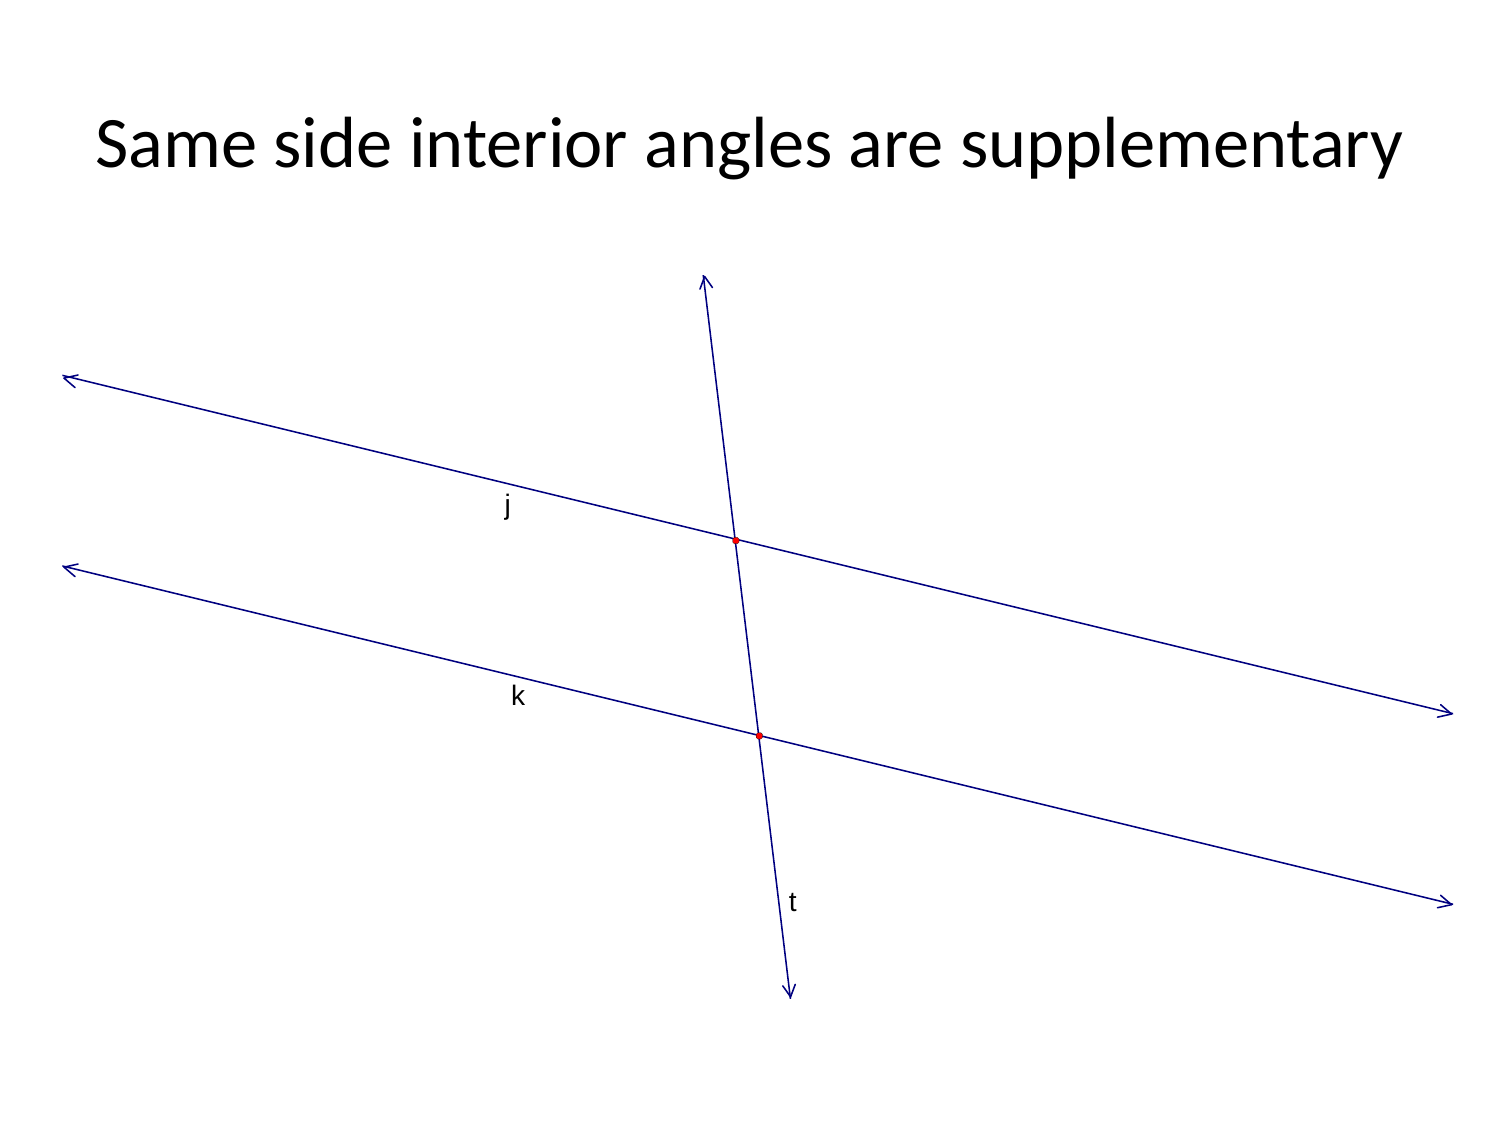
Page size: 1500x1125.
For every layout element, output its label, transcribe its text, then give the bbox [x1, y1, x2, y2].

picture [62, 274, 1454, 999]
title Same side interior angles are supplementary [75, 45, 1425, 233]
